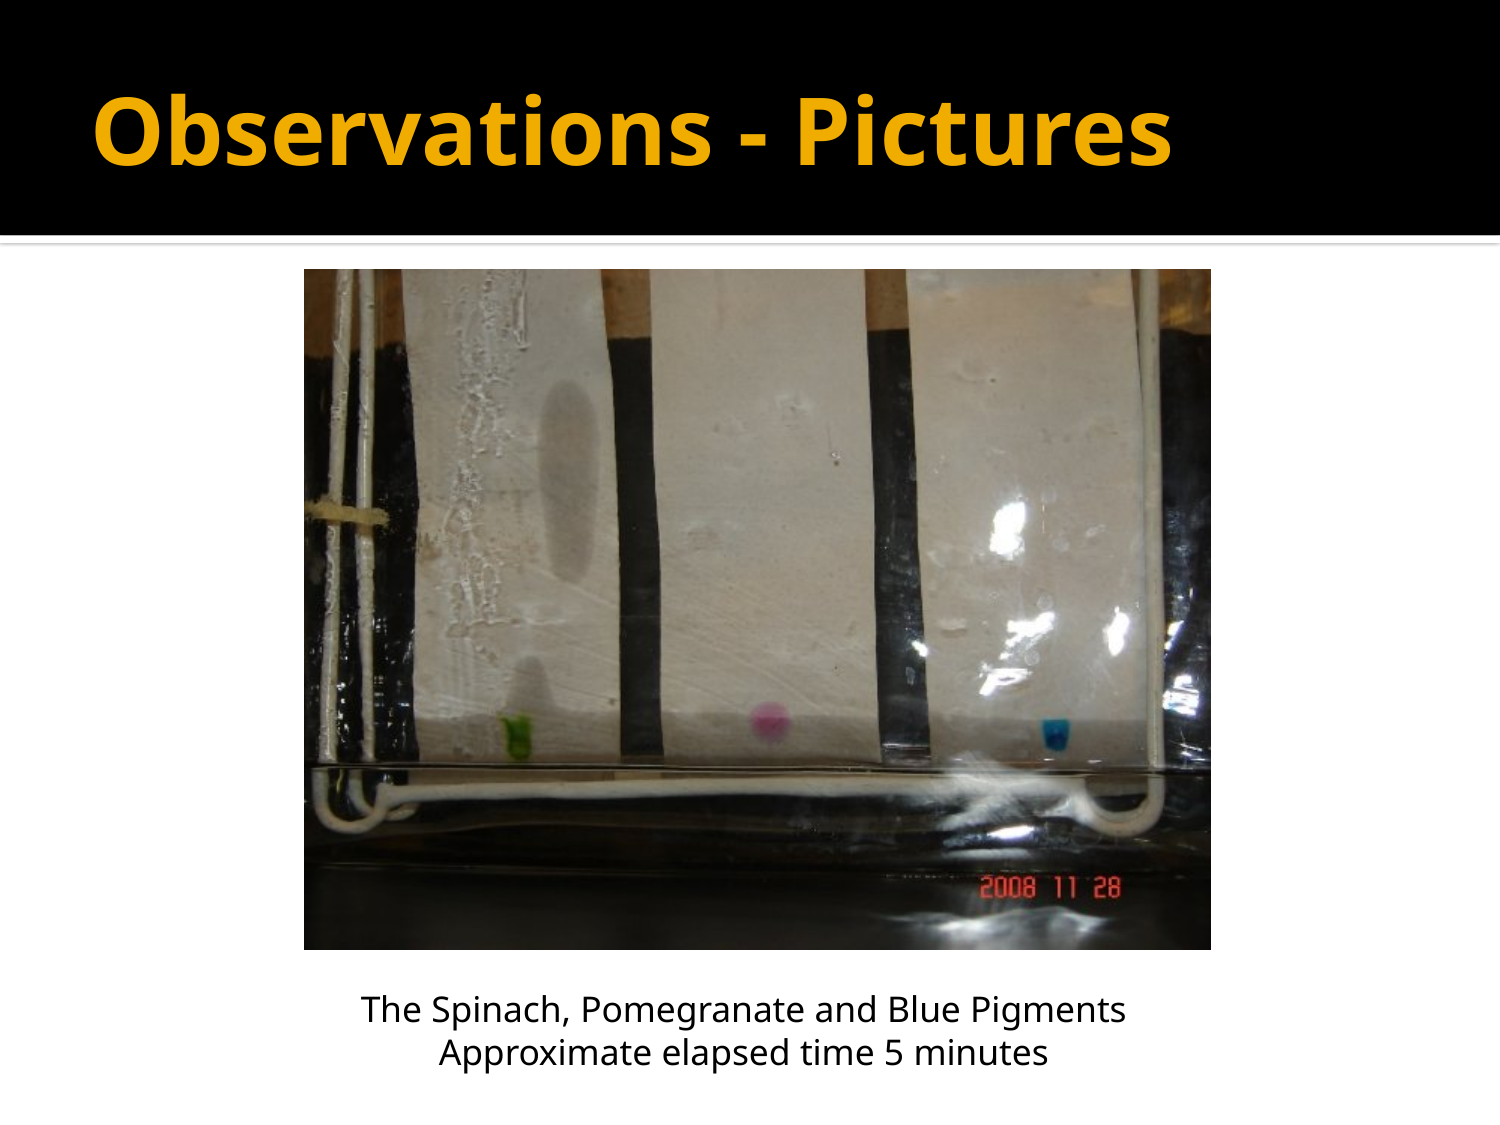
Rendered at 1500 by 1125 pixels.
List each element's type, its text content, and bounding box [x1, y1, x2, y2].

title Observations - Pictures [75, 25, 1425, 231]
picture [304, 269, 1211, 950]
list The Spinach, Pomegranate and Blue Pigments Approximate elapsed time 5 minutes [82, 972, 1395, 1082]
